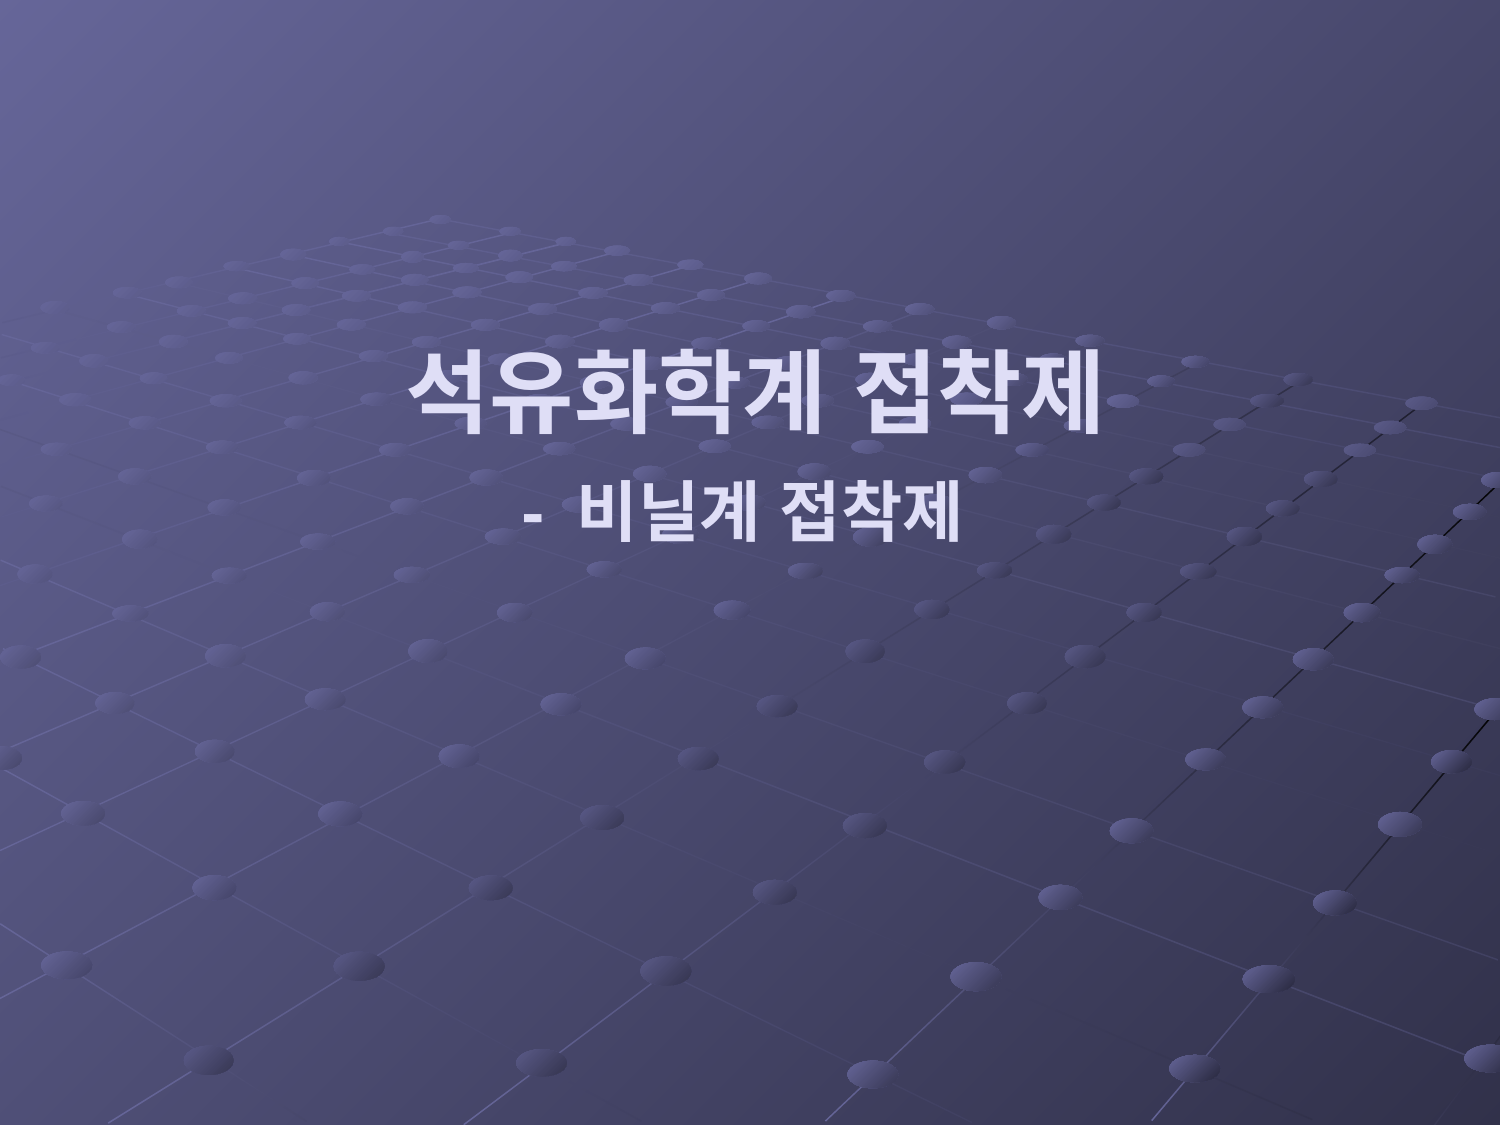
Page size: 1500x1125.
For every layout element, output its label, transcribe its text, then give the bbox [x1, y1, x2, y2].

title 석유화학계 접착제 - 비닐계 접착제 [112, 302, 1400, 588]
